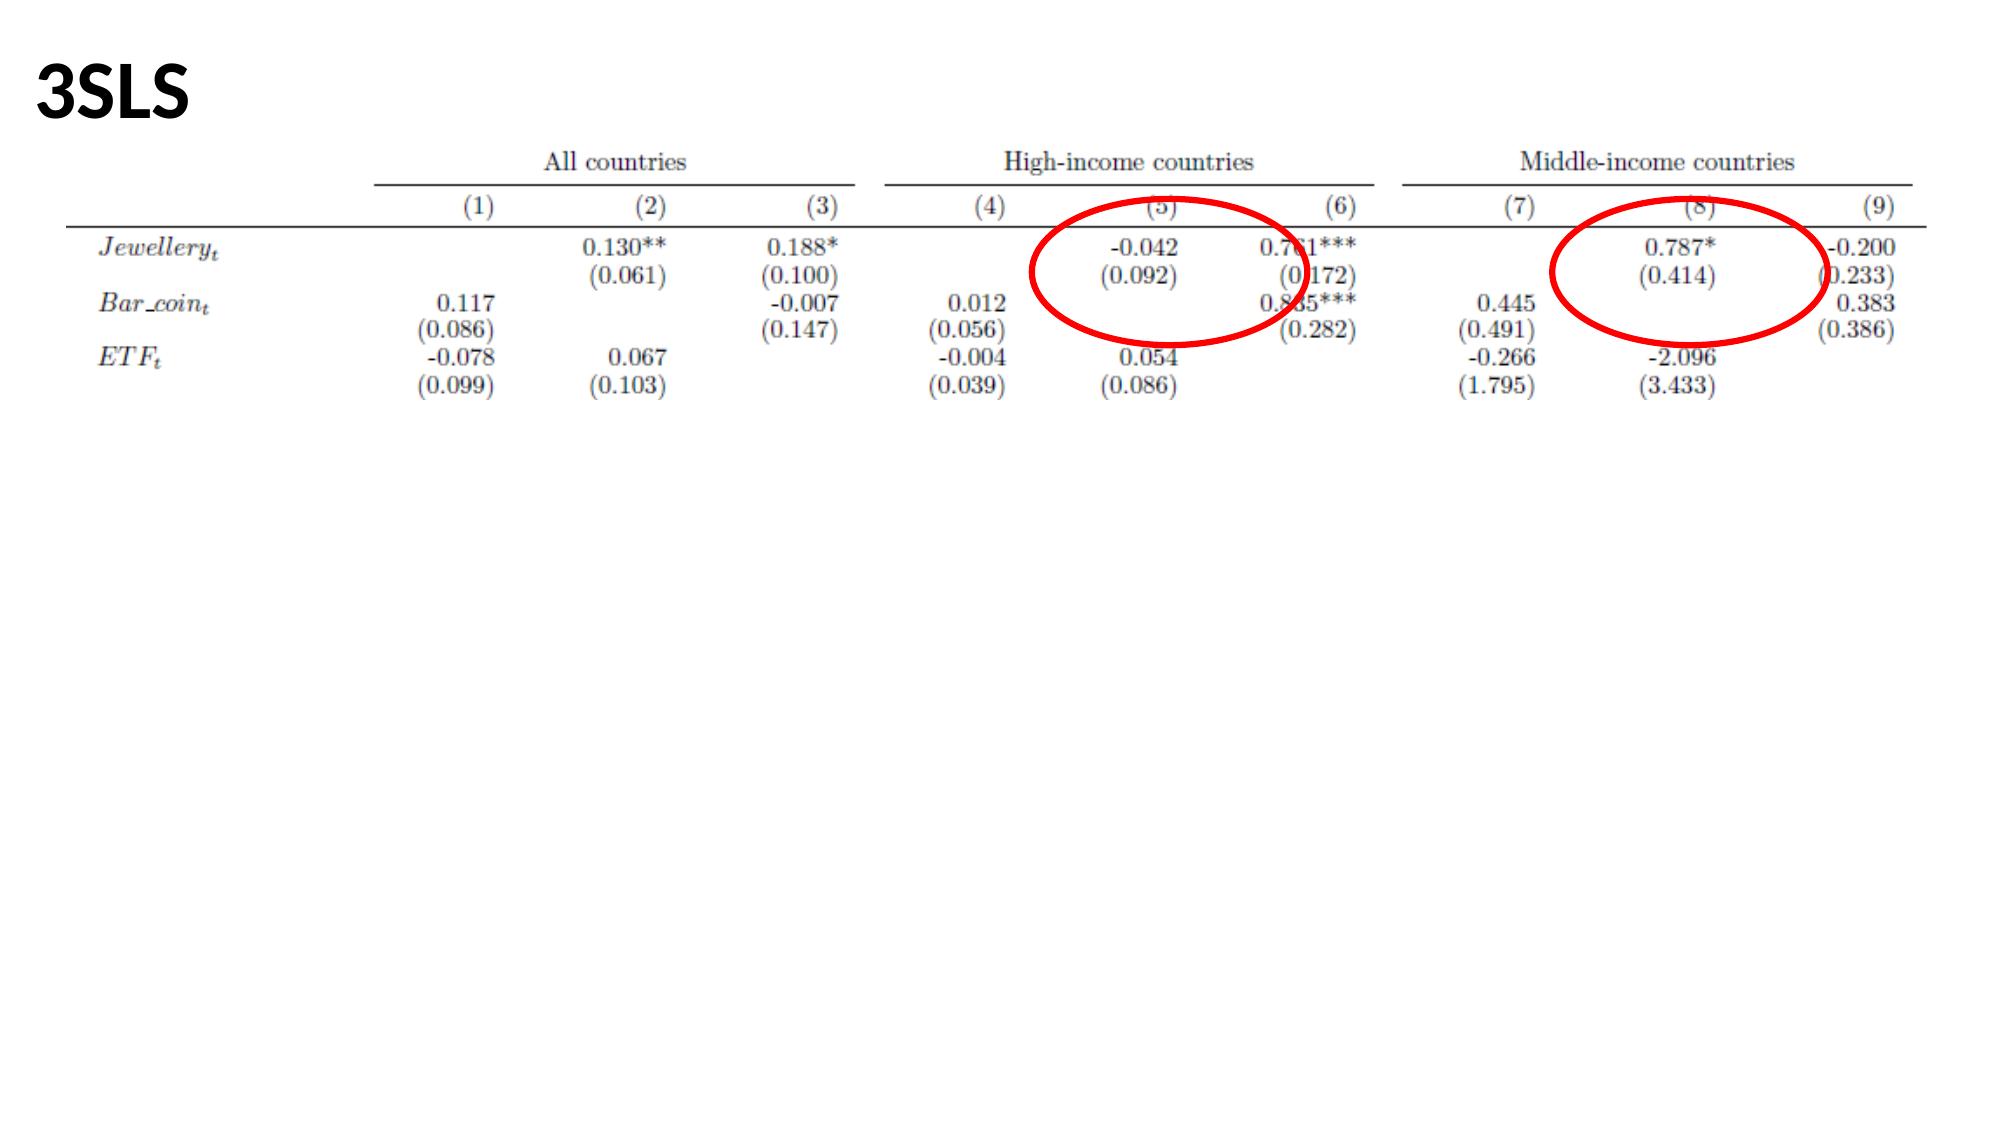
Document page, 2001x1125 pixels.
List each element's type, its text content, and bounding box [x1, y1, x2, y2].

text_box 3SLS [19, 28, 206, 143]
picture [65, 144, 1934, 400]
